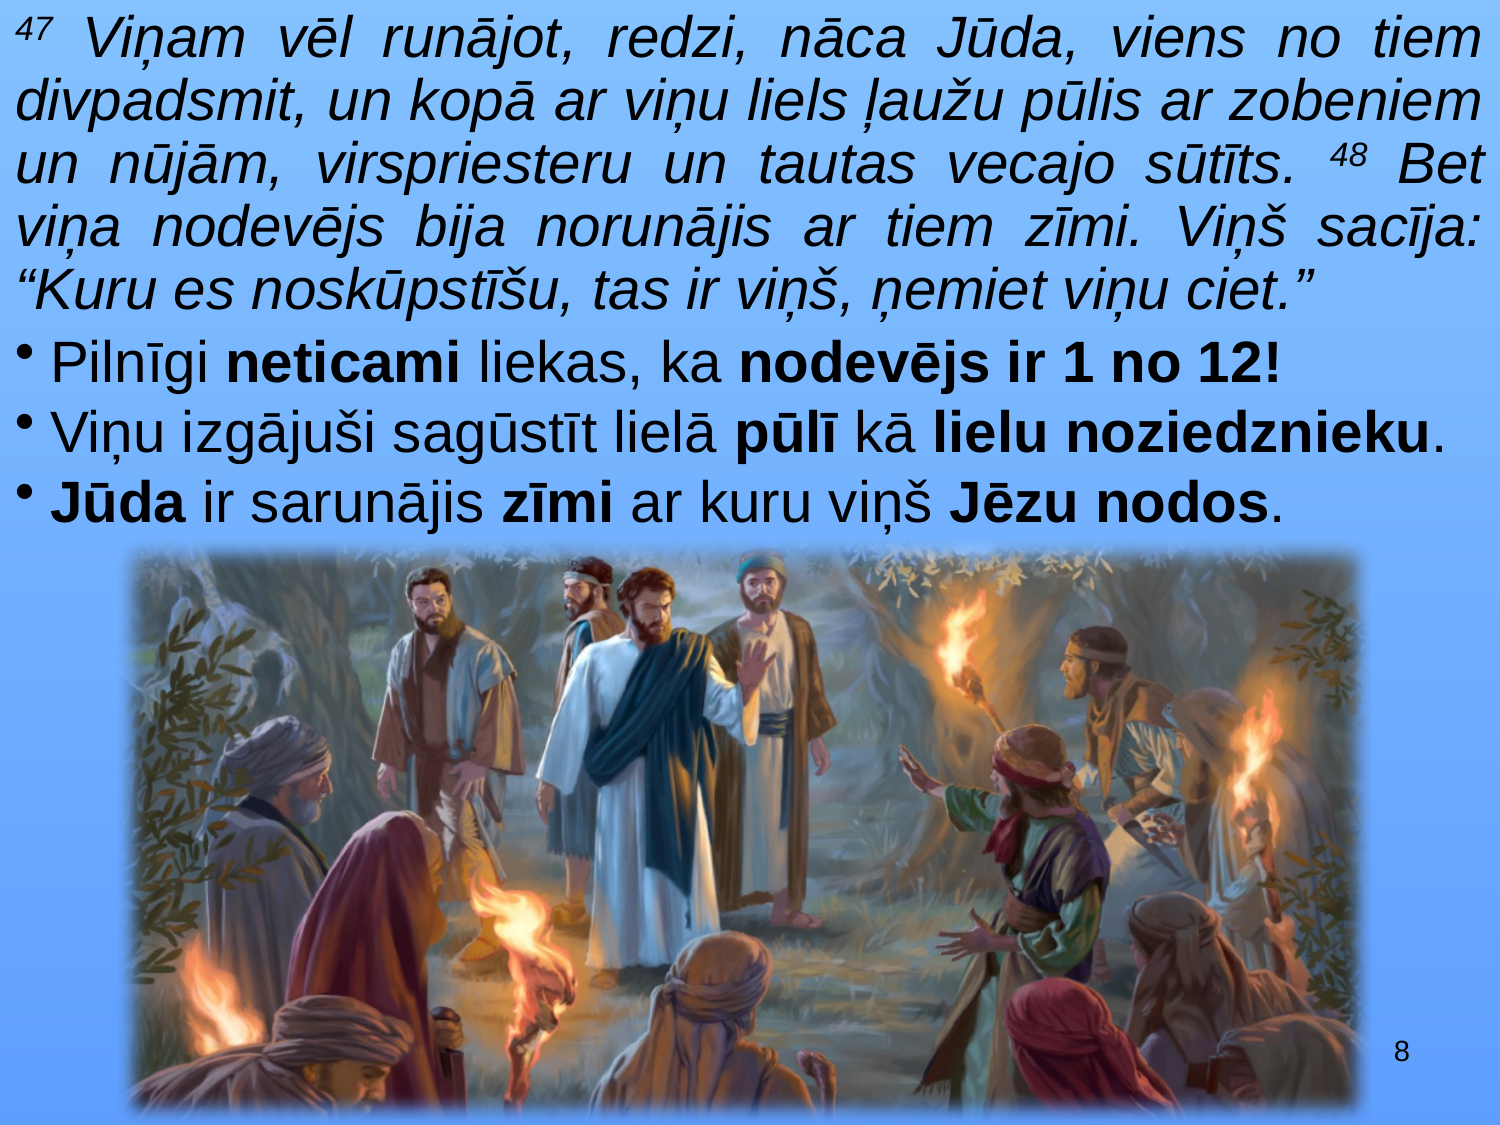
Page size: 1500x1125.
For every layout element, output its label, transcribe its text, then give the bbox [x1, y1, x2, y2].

picture [116, 538, 1372, 1125]
slide_number 8 [1376, 1024, 1426, 1103]
text_box Pilnīgi neticami liekas, ka nodevējs ir 1 no 12! Viņu izgājuši sagūstīt lielā pūlī kā lielu noziedznieku. Jūda ir sarunājis zīmi ar kuru viņš Jēzu nodos. [0, 316, 1500, 542]
list 47 Viņam vēl runājot, redzi, nāca Jūda, viens no tiem divpadsmit, un kopā ar viņu liels ļaužu pūlis ar zobeniem un nūjām, virspriesteru un tautas vecajo sūtīts. 48 Bet viņa nodevējs bija norunājis ar tiem zīmi. Viņš sacīja: “Kuru es noskūpstīšu, tas ir viņš, ņemiet viņu ciet.” [0, 0, 1500, 178]
